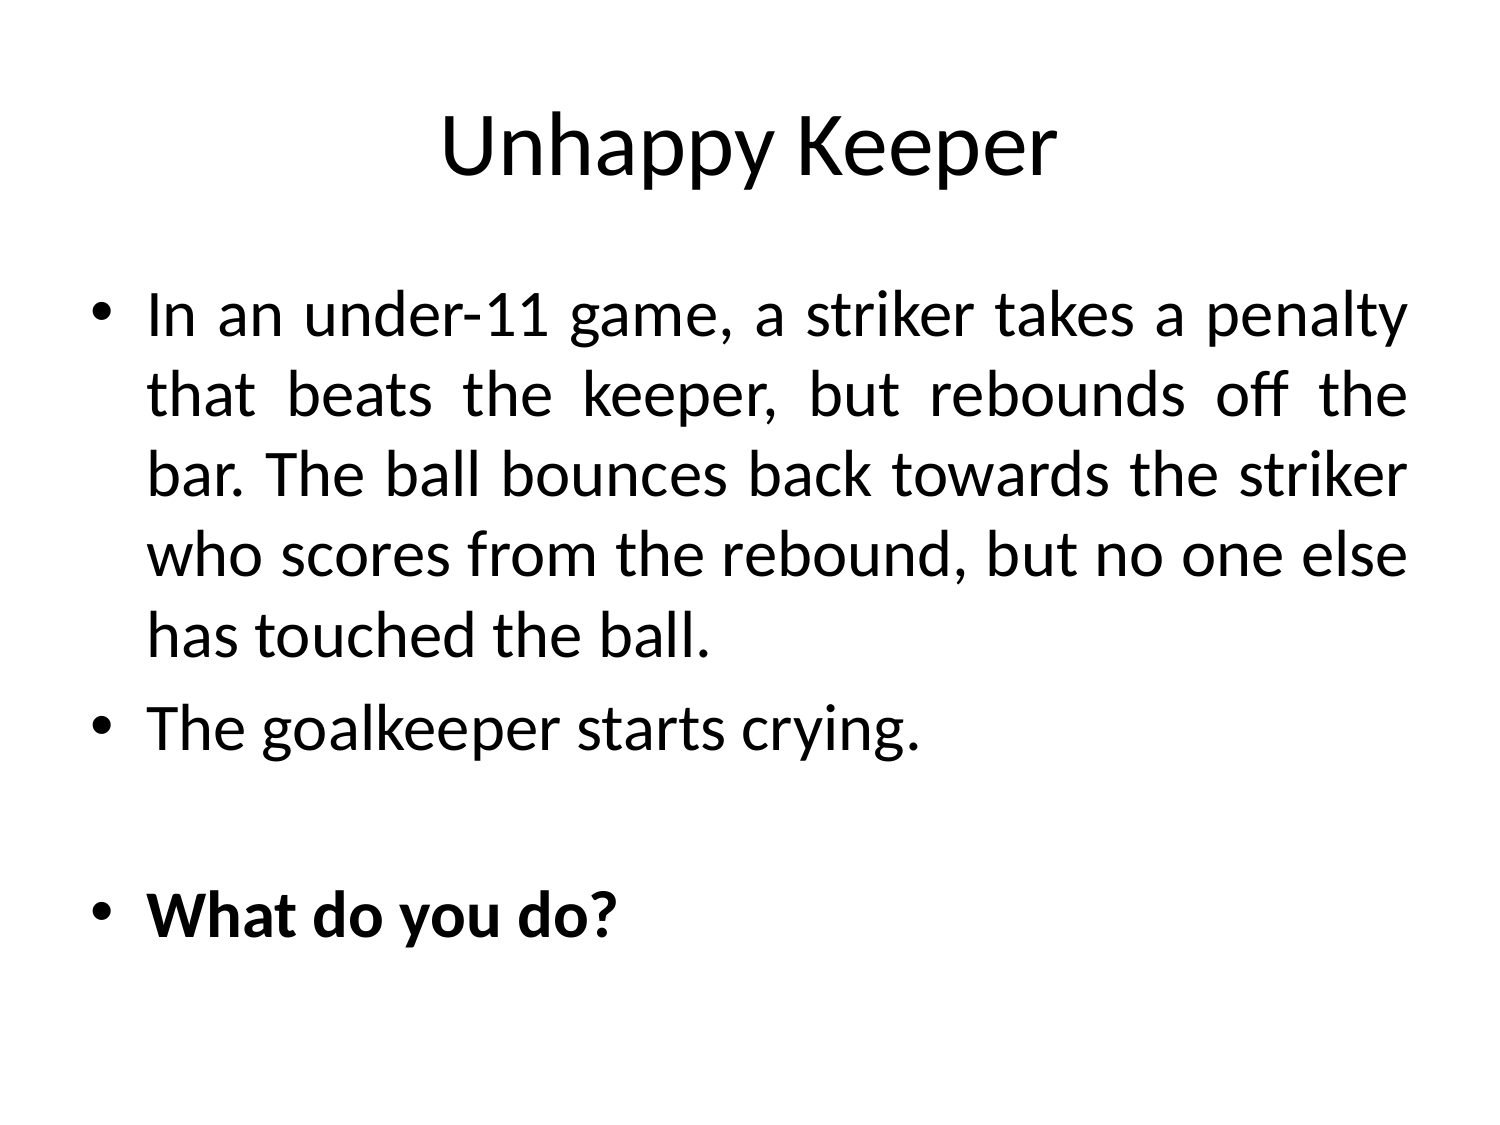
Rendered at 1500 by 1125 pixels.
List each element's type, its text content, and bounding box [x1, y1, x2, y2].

title Unhappy Keeper [75, 45, 1425, 233]
list In an under-11 game, a striker takes a penalty that beats the keeper, but rebounds off the bar. The ball bounces back towards the striker who scores from the rebound, but no one else has touched the ball. The goalkeeper starts crying. What do you do? [75, 262, 1425, 1005]
